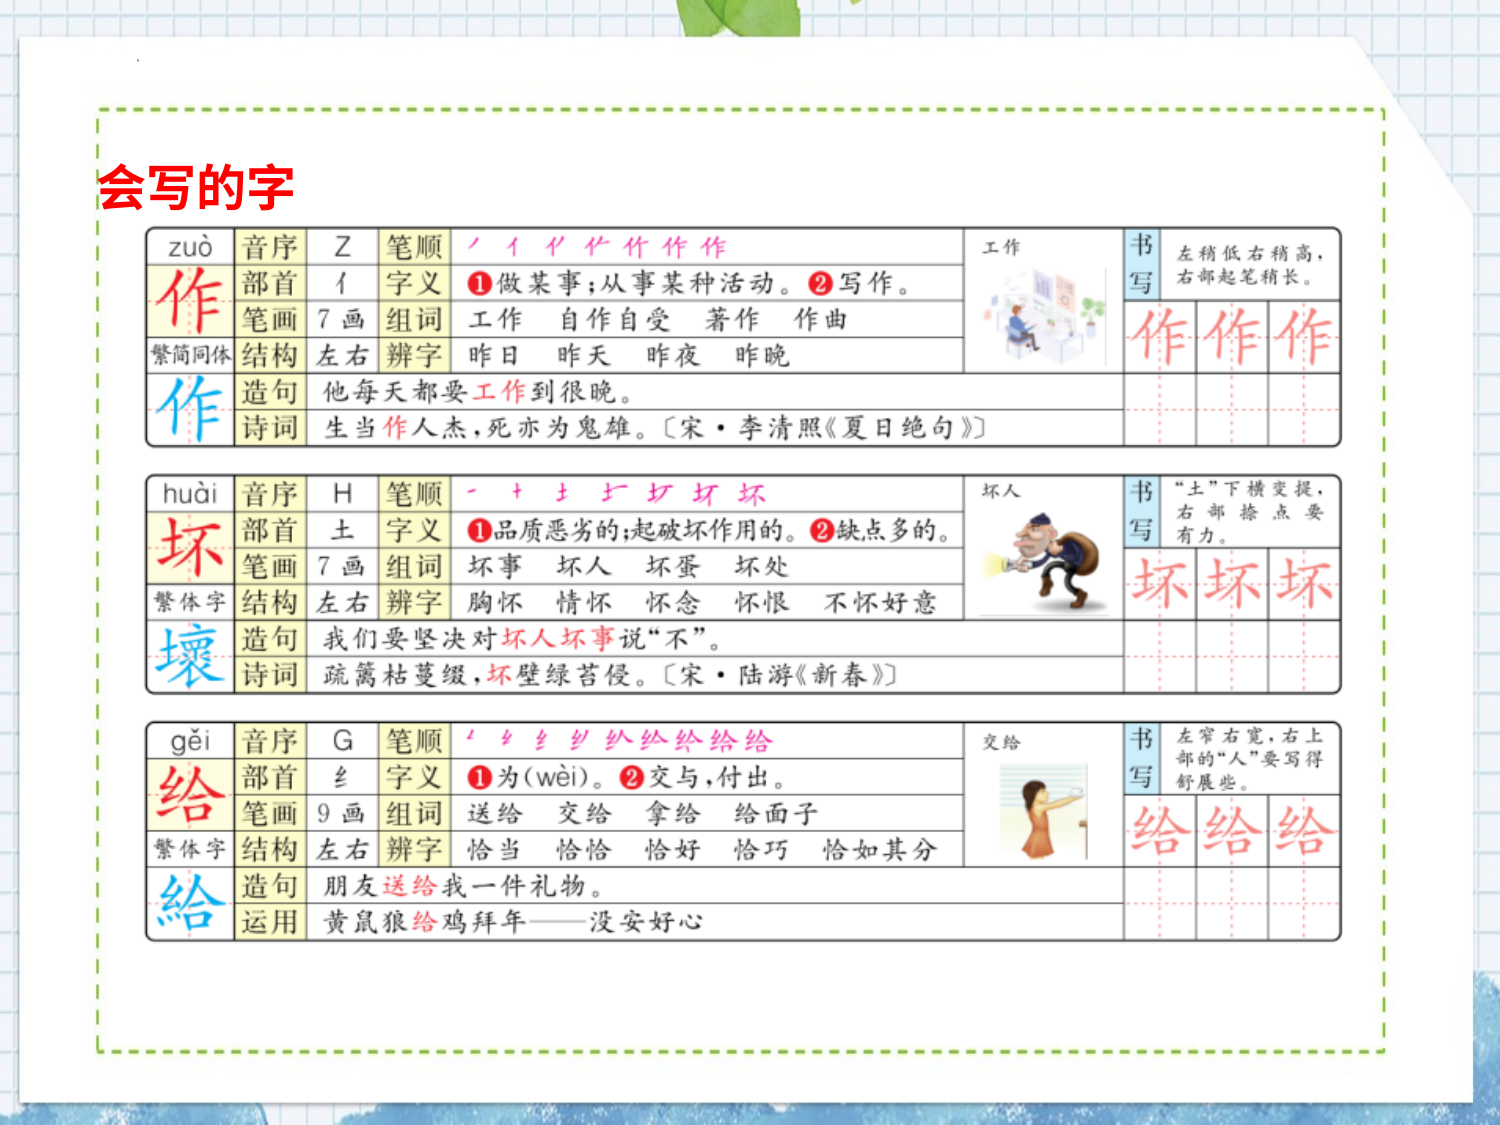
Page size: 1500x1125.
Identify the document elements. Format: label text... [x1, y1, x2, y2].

picture [0, 0, 1500, 1125]
text_box 会写的字 [81, 148, 312, 224]
